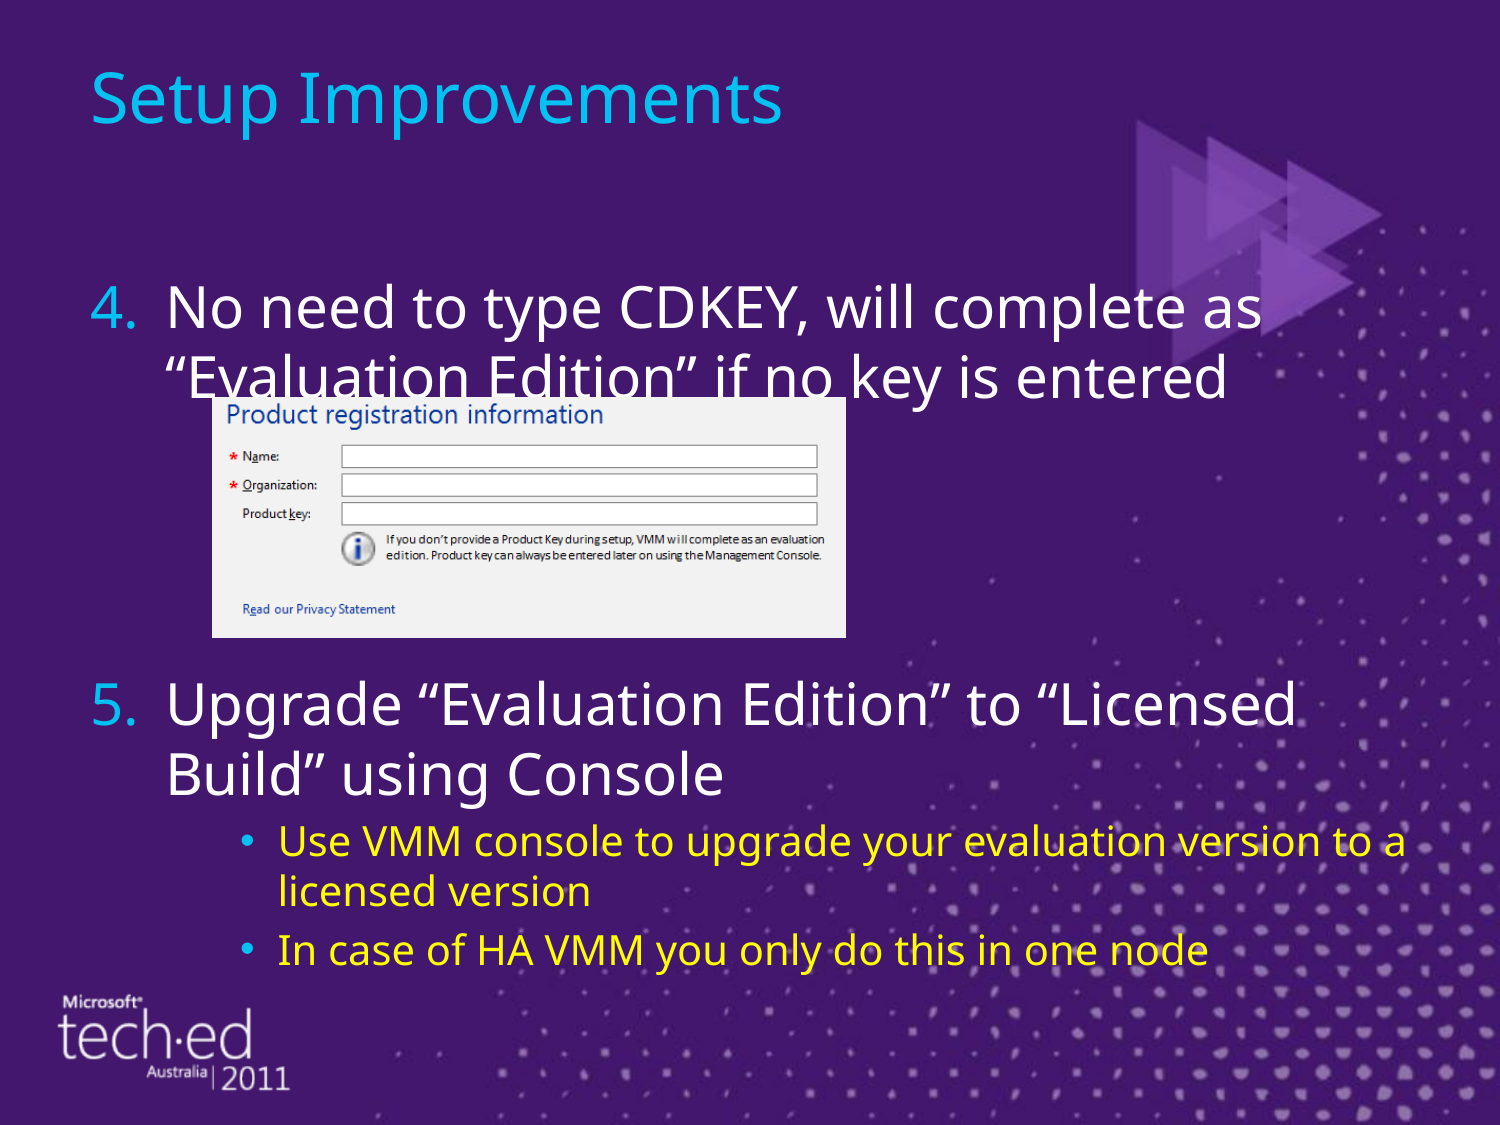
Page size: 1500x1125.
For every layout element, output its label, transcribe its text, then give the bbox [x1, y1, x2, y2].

list No need to type CDKEY, will complete as “Evaluation Edition” if no key is entered Upgrade “Evaluation Edition” to “Licensed Build” using Console Use VMM console to upgrade your evaluation version to a licensed version In case of HA VMM you only do this in one node [75, 262, 1425, 1005]
picture [0, 0, 1500, 1125]
title Setup Improvements [75, 45, 1425, 145]
